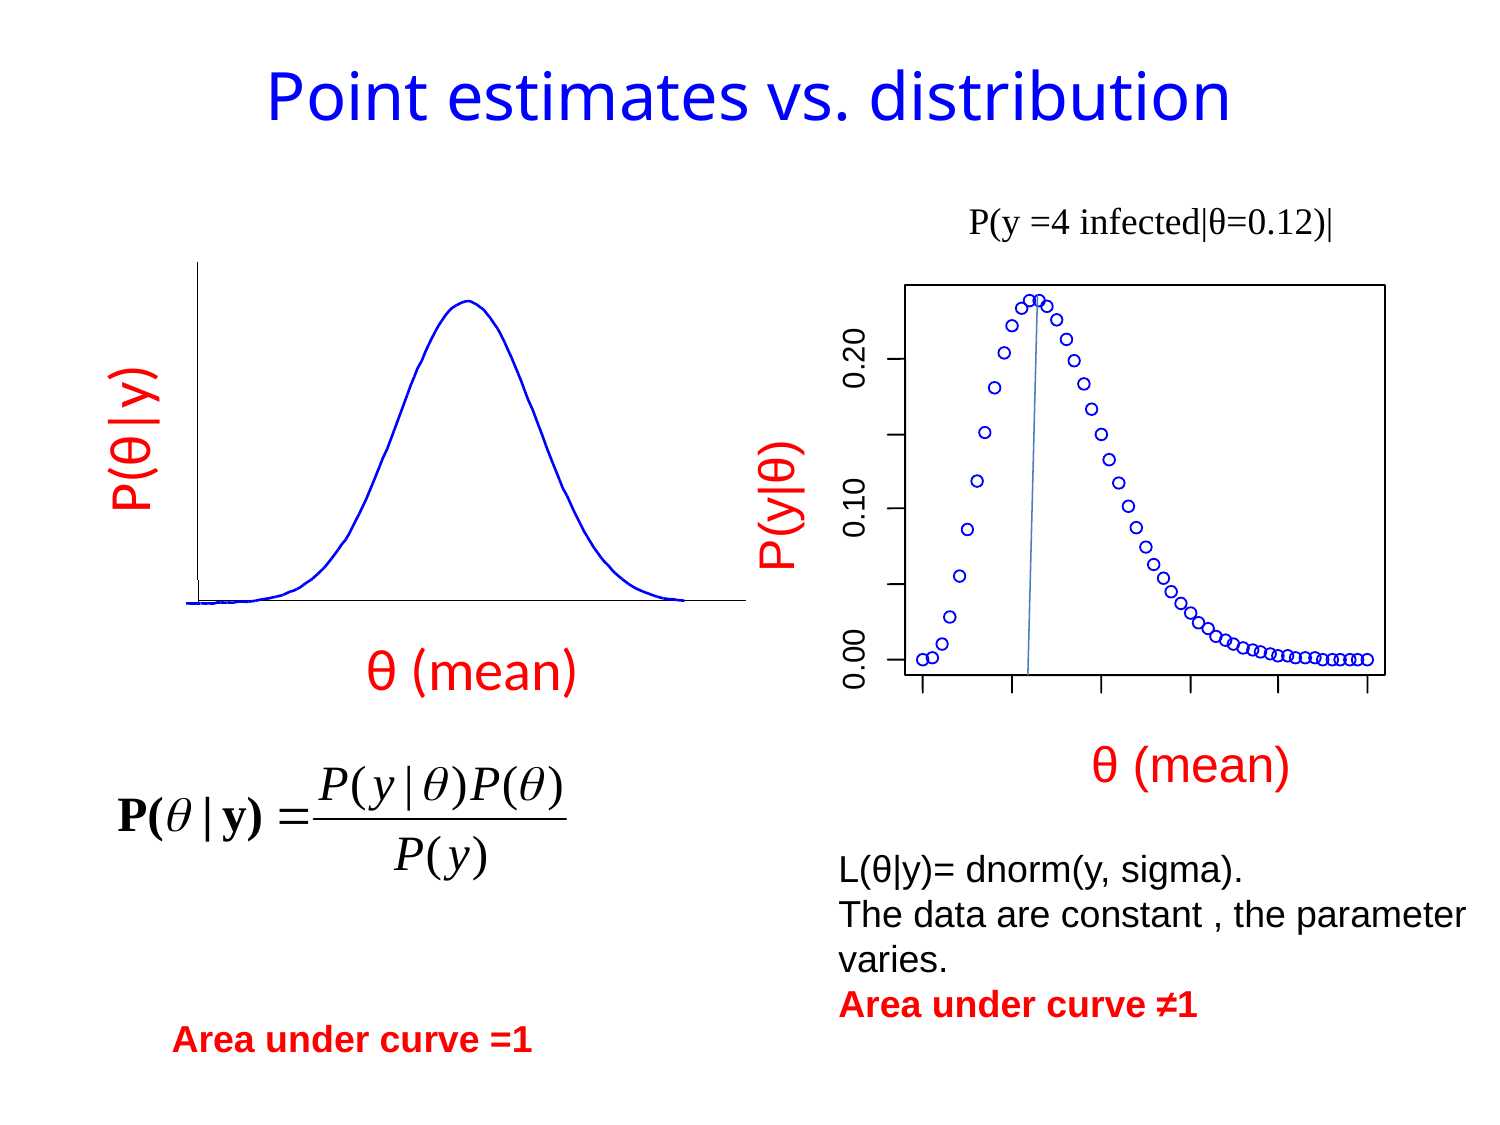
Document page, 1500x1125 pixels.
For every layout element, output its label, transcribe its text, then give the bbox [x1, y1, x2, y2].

text_box 0.10 [833, 477, 871, 539]
text_box P(y =4 infected|θ=0.12)| [953, 189, 1349, 249]
text_box θ (mean) [1076, 763, 1307, 800]
text_box Point estimates vs. distribution [74, 0, 1425, 188]
text_box Area under curve =1 [156, 962, 548, 1068]
text_box [905, 285, 1385, 676]
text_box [109, 753, 579, 890]
text_box L(θ|y)= dnorm(y, sigma). The data are constant , the parameter varies. Area under curve ≠1 [823, 837, 1483, 1033]
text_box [84, 262, 685, 711]
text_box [1027, 294, 1038, 676]
text_box 0.20 [833, 327, 871, 390]
text_box 0.00 [833, 628, 871, 691]
text_box [105, 249, 1463, 763]
